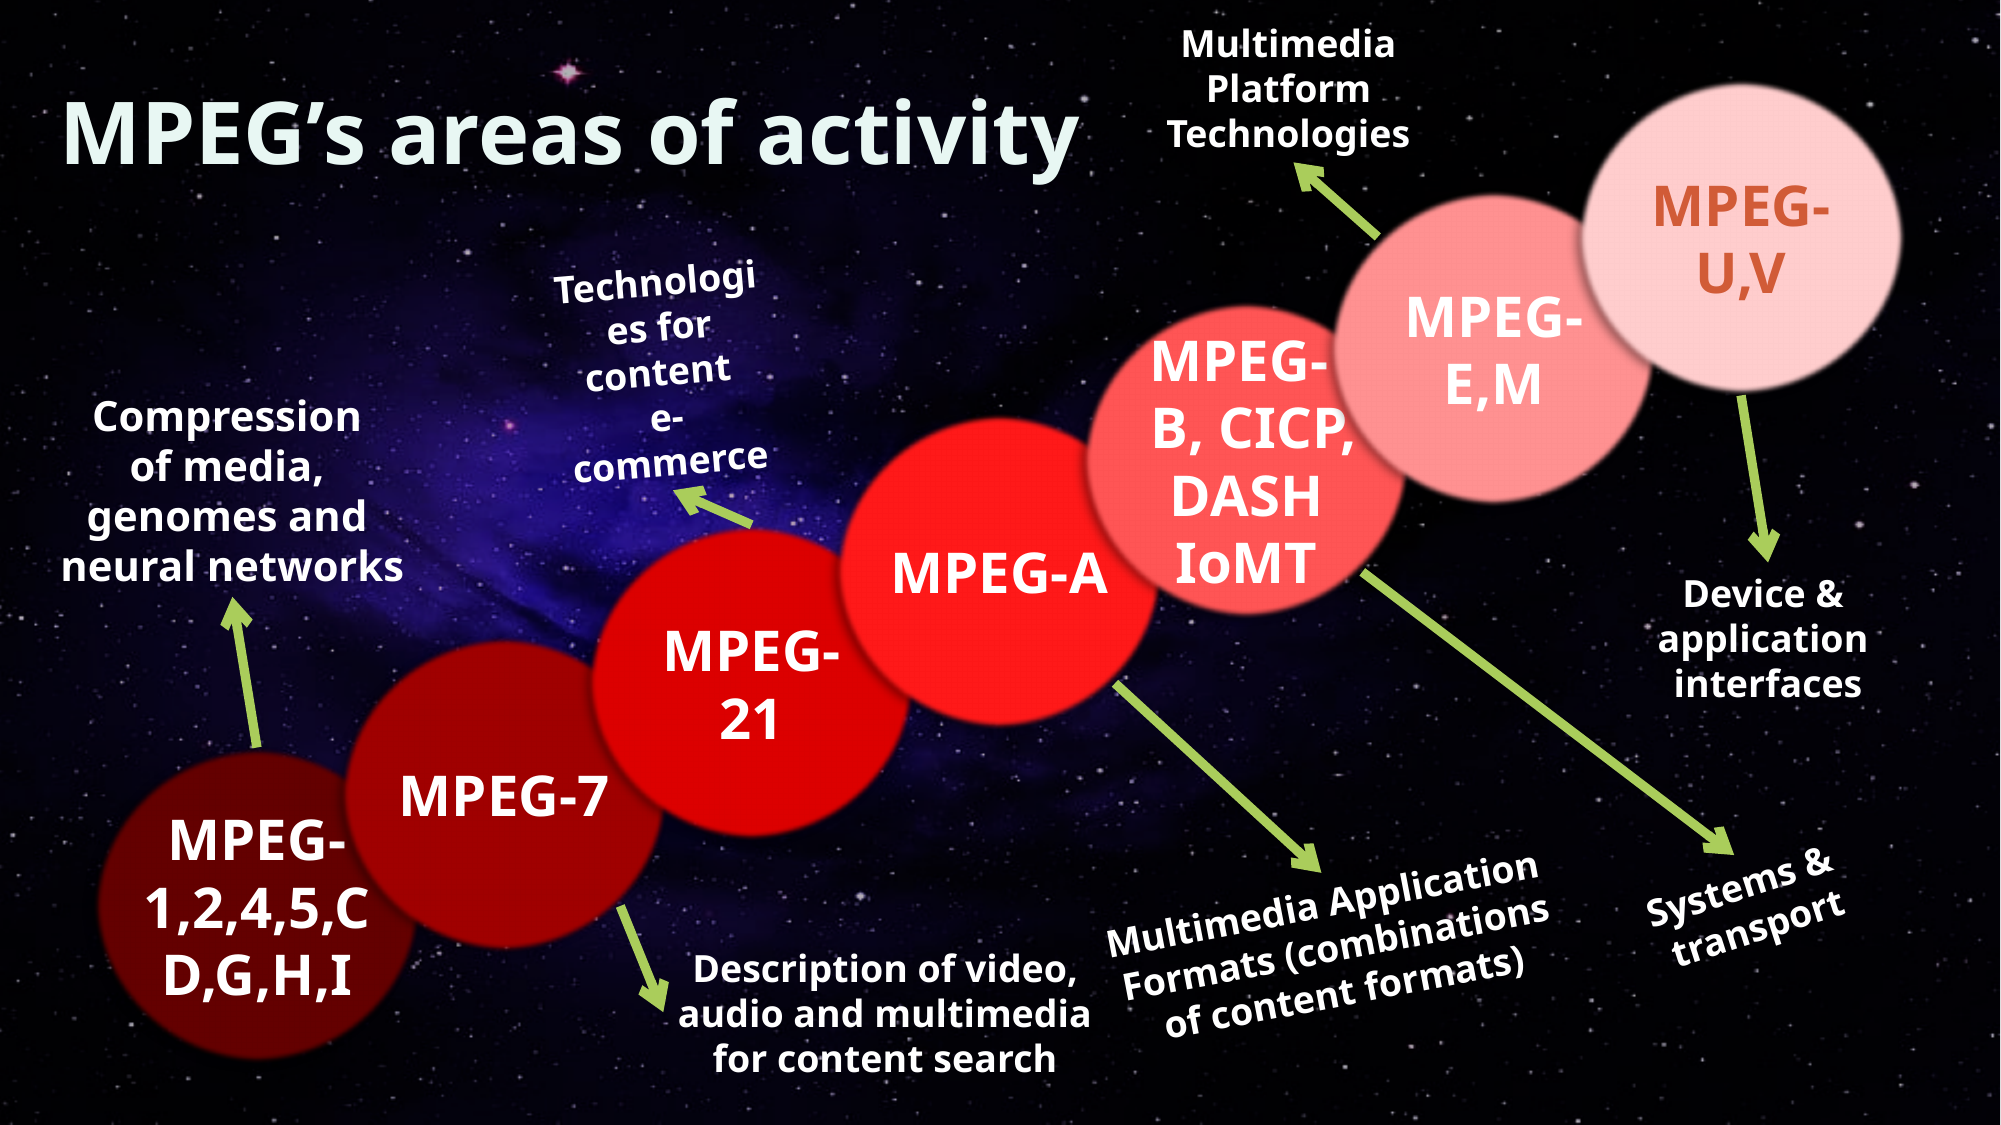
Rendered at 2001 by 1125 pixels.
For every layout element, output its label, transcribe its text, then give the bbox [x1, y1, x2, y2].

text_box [1362, 571, 1735, 856]
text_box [232, 599, 257, 748]
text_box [665, 402, 752, 525]
text_box Description of video, audio and multimedia for content search [663, 937, 1117, 1087]
text_box Multimedia Application Formats (combinations of content formats) [1085, 856, 1585, 1065]
text_box MPEG-U,V [1585, 87, 1898, 389]
text_box MPEG-21 [595, 532, 905, 834]
text_box Device & application interfaces [1642, 562, 1894, 713]
text_box Systems & transport [1623, 819, 1877, 991]
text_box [620, 905, 698, 1014]
text_box MPEG- B, CICP, DASH IoMT [1090, 309, 1400, 612]
text_box MPEG-7 [348, 644, 658, 945]
text_box Technologies for content e-commerce [528, 240, 798, 501]
text_box Multimedia Platform Technologies [1151, 12, 1436, 163]
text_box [1114, 683, 1322, 873]
text_box MPEG-E,M [1337, 198, 1647, 499]
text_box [1293, 164, 1378, 237]
text_box MPEG’s areas of activity [44, 42, 1150, 231]
picture [0, 0, 2001, 1125]
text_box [1740, 395, 1769, 563]
text_box MPEG-A [843, 421, 1152, 722]
text_box MPEG-1,2,4,5,CD,G,H,I [100, 755, 411, 1057]
text_box Compression of media, genomes and neural networks [45, 381, 420, 597]
